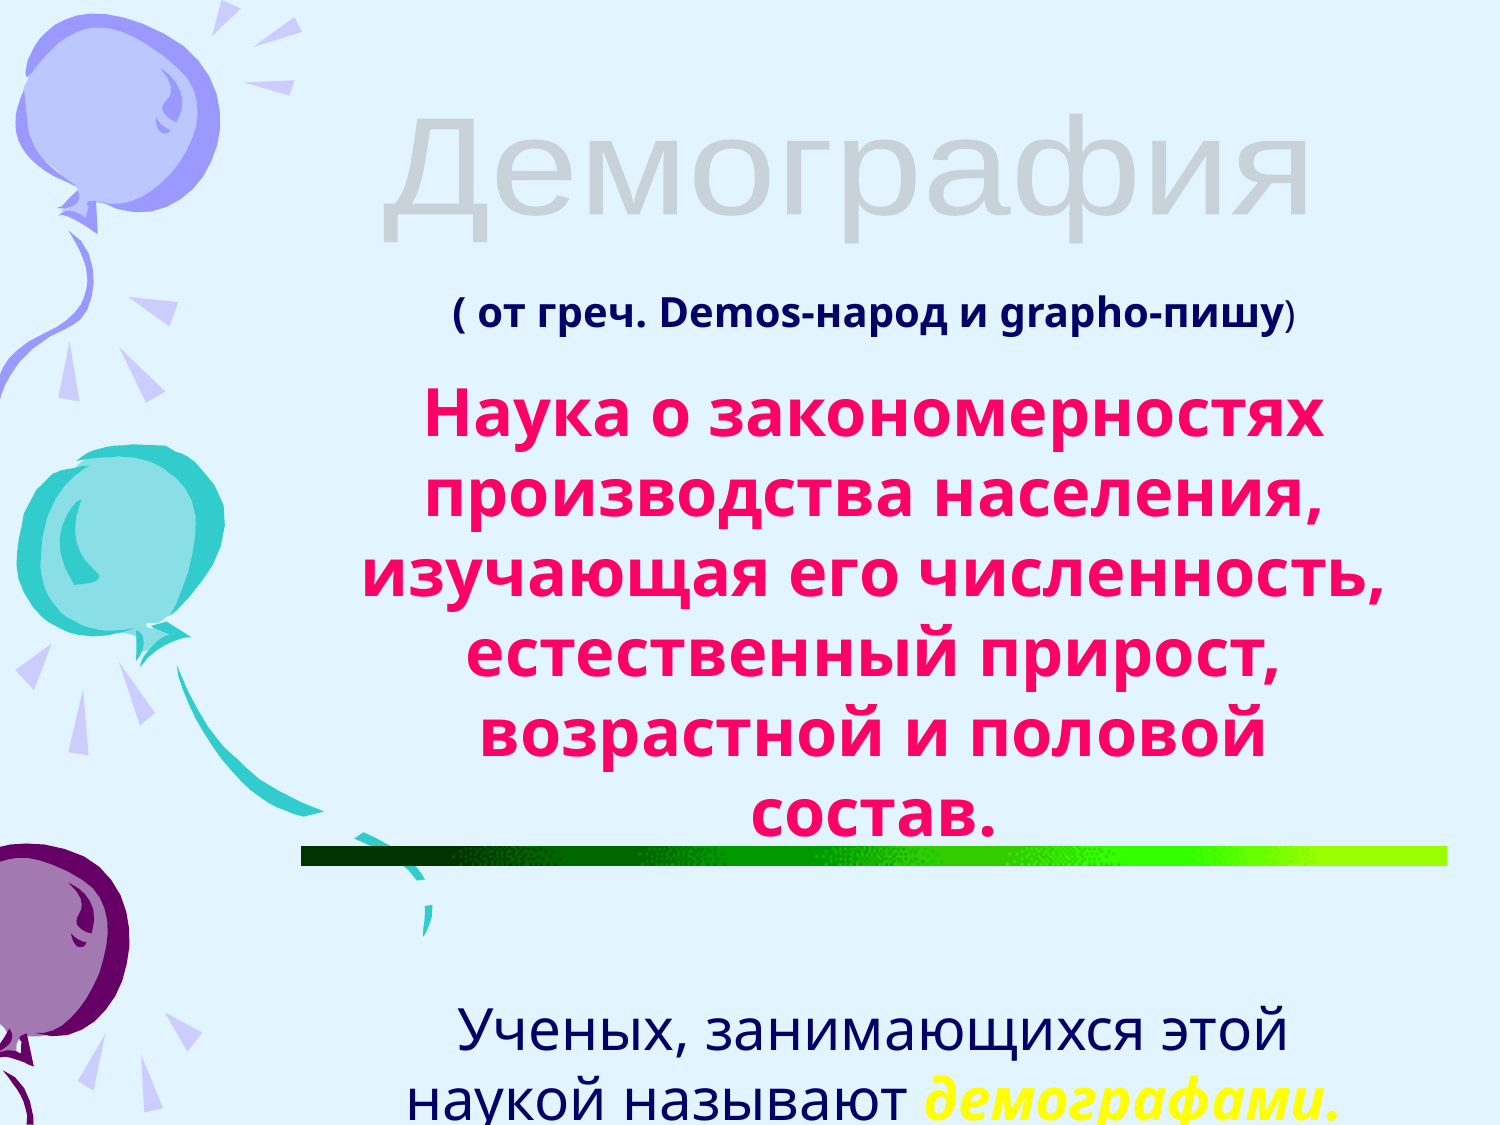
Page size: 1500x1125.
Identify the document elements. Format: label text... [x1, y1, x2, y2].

text_box ( от греч. Demos-народ и grapho-пишу) Наука о закономерностях производства населения, изучающая его численность, естественный прирост, возрастной и половой состав. Ученых, занимающихся этой наукой называют демографами. [336, 278, 1412, 844]
text_box [312, 267, 1258, 328]
text_box ( от греч. Demos-народ и grapho-пишу) Наука о закономерностях производства населения, изучающая его численность, естественный прирост, возрастной и половой состав. Ученых, занимающихся этой наукой называют демографами. [336, 874, 1412, 1125]
picture [300, 845, 1448, 866]
